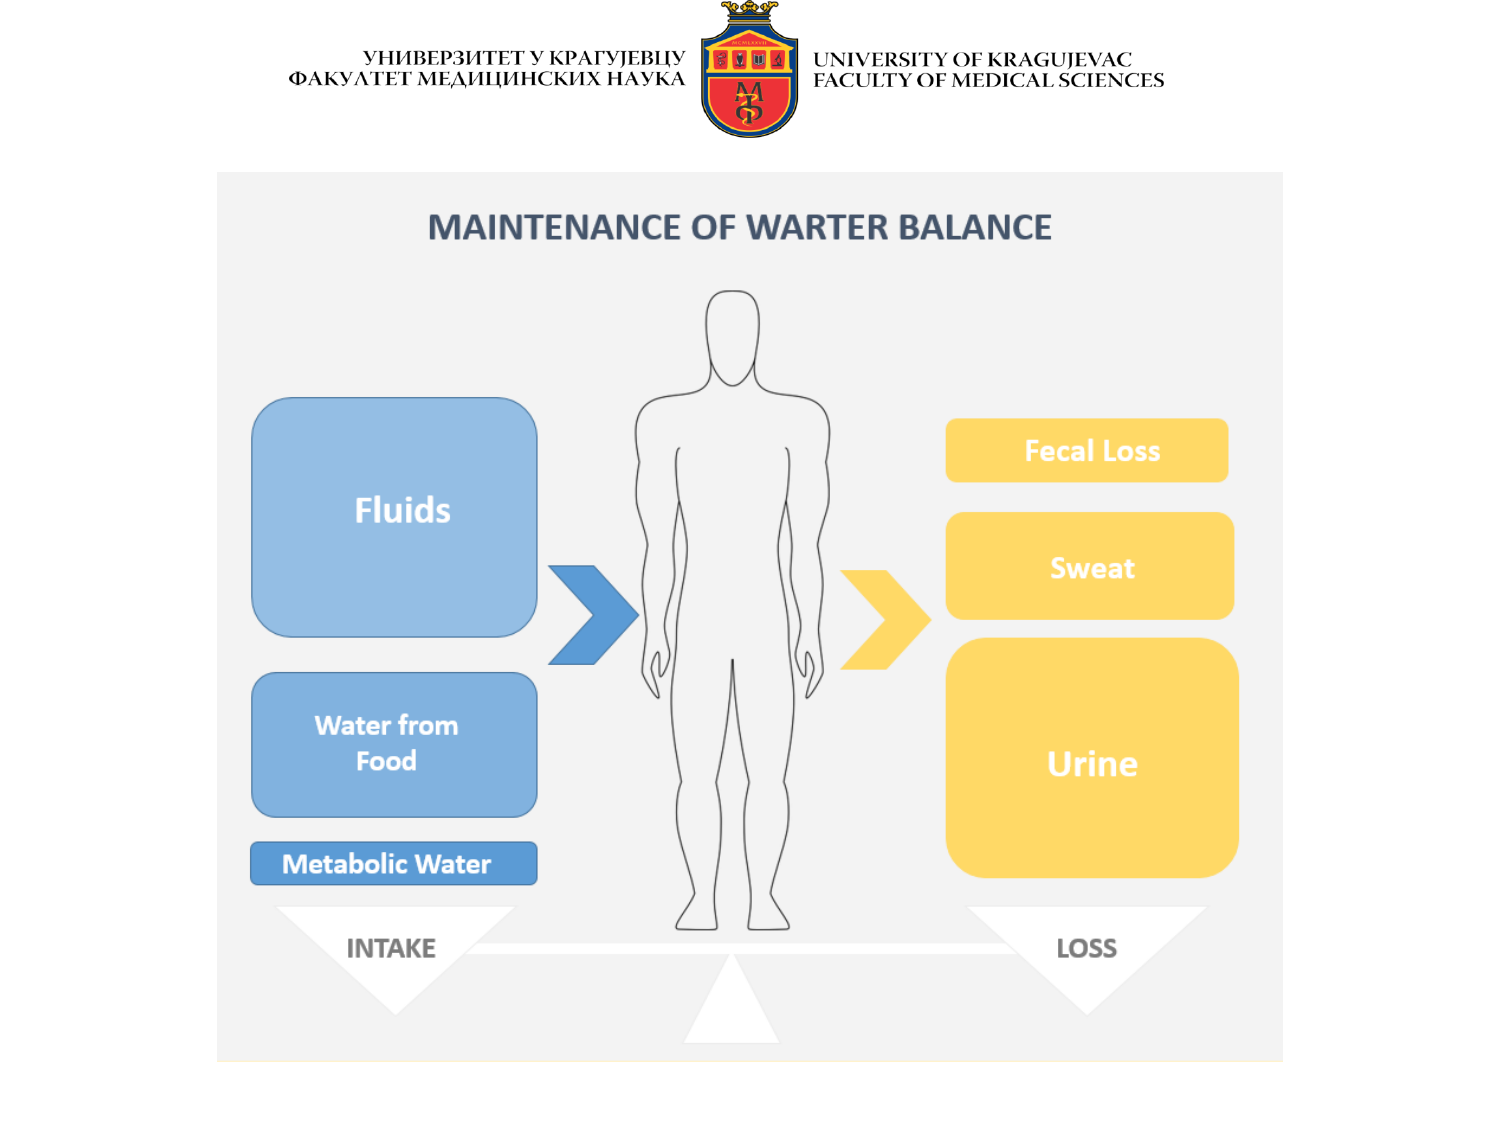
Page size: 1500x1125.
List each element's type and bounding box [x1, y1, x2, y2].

picture [216, 172, 1284, 1062]
picture [289, 0, 1164, 138]
